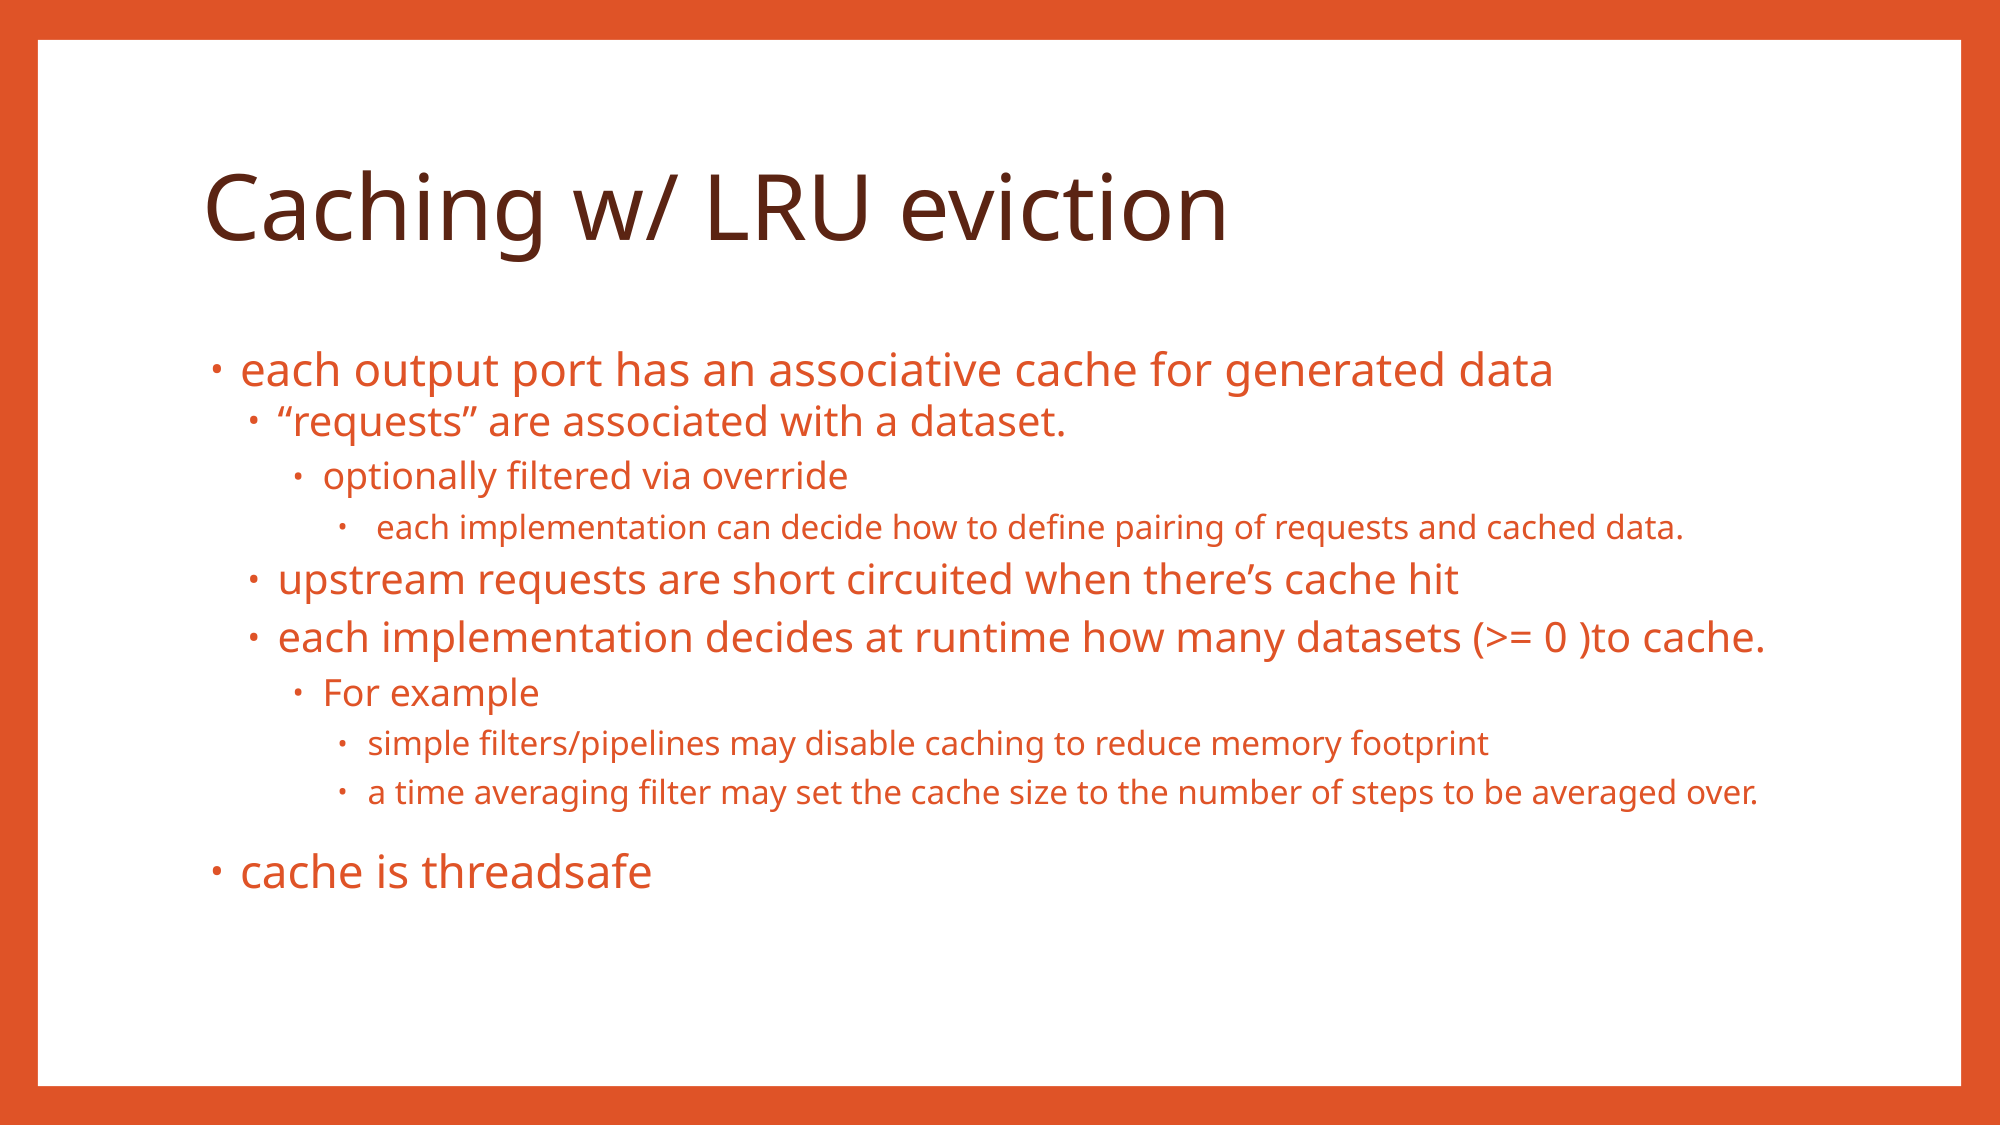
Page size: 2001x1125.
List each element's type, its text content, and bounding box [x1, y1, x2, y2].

title Caching w/ LRU eviction [187, 99, 1808, 323]
list each output port has an associative cache for generated data “requests” are associated with a dataset. optionally filtered via override each implementation can decide how to define pairing of requests and cached data. upstream requests are short circuited when there’s cache hit each implementation decides at runtime how many datasets (>= 0 )to cache. For example simple filters/pipelines may disable caching to reduce memory footprint a time averaging filter may set the cache size to the number of steps to be averaged over. cache is threadsafe [187, 339, 1808, 1002]
